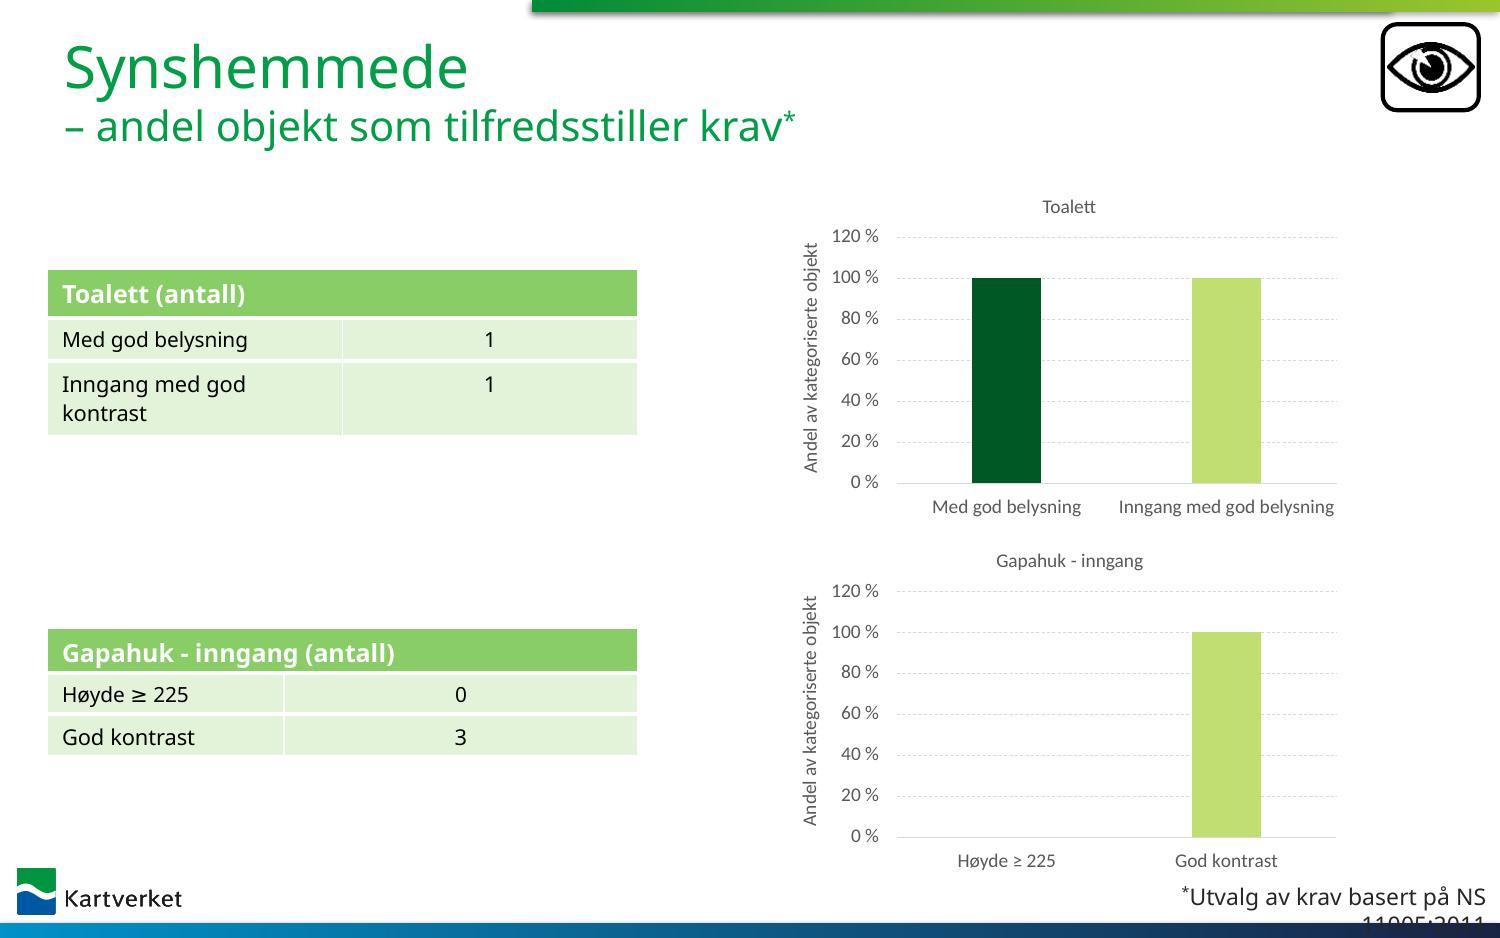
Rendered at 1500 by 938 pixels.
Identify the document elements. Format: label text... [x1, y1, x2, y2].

table_cell 0 [285, 675, 637, 712]
table_header Gapahuk - inngang (antall) [48, 629, 637, 671]
table_cell 3 [285, 716, 637, 755]
text_box *Utvalg av krav basert på NS 11005:2011 [1068, 873, 1500, 938]
table_header Toalett (antall) [48, 270, 637, 316]
table_cell Inngang med god kontrast [48, 363, 342, 435]
table_cell Høyde ≥ 225 [48, 675, 283, 712]
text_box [1382, 24, 1480, 111]
table_cell Med god belysning [48, 320, 342, 359]
text_box Synshemmede – andel objekt som tilfredsstiller krav* [49, 24, 1431, 158]
picture [791, 541, 1348, 880]
picture [791, 187, 1348, 526]
table_cell 1 [343, 320, 637, 359]
table_cell God kontrast [48, 716, 283, 755]
table_cell 1 [343, 363, 637, 435]
